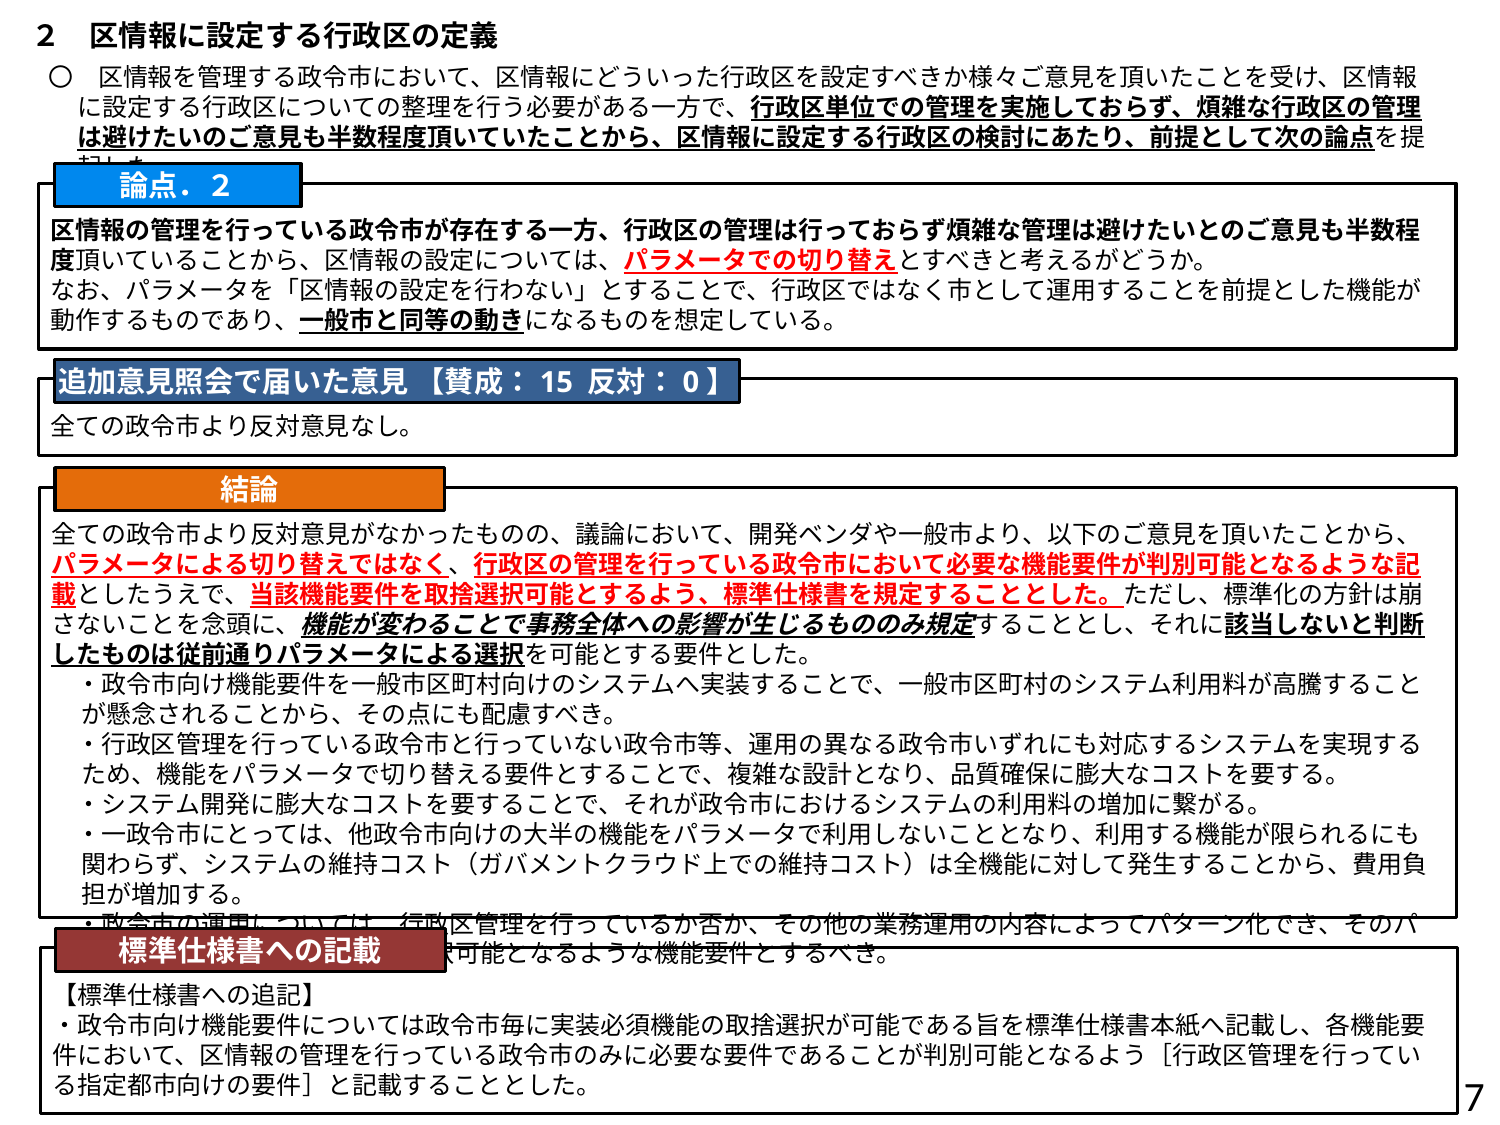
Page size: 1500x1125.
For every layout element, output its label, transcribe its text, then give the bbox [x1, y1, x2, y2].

text_box ２ 区情報に設定する行政区の定義 [16, 2, 1440, 49]
text_box 追加意見照会で届いた意見 【賛成：15 反対：0】 [52, 357, 741, 404]
text_box 論点．２ [52, 162, 303, 209]
text_box 全ての政令市より反対意見なし。 [38, 378, 1457, 456]
text_box 【標準仕様書への追記】 ・政令市向け機能要件については政令市毎に実装必須機能の取捨選択が可能である旨を標準仕様書本紙へ記載し、各機能要件において、区情報の管理を行っている政令市のみに必要な要件であることが判別可能となるよう［行政区管理を行っている指定都市向けの要件］と記載することとした。 [40, 947, 1458, 1114]
text_box 〇 区情報を管理する政令市において、区情報にどういった行政区を設定すべきか様々ご意見を頂いたことを受け、区情報に設定する行政区についての整理を行う必要がある一方で、行政区単位での管理を実施しておらず、煩雑な行政区の管理は避けたいのご意見も半数程度頂いていたことから、区情報に設定する行政区の検討にあたり、前提として次の論点を提起した。 [33, 54, 1457, 219]
text_box 区情報の管理を行っている政令市が存在する一方、行政区の管理は行っておらず煩雑な管理は避けたいとのご意見も半数程度頂いていることから、区情報の設定については、パラメータでの切り替えとすべきと考えるがどうか。 なお、パラメータを「区情報の設定を行わない」とすることで、行政区ではなく市として運用することを前提とした機能が動作するものであり、一般市と同等の動きになるものを想定している。 [38, 183, 1457, 349]
text_box 全ての政令市より反対意見がなかったものの、議論において、開発ベンダや一般市より、以下のご意見を頂いたことから、パラメータによる切り替えではなく、行政区の管理を行っている政令市において必要な機能要件が判別可能となるような記載としたうえで、当該機能要件を取捨選択可能とするよう、標準仕様書を規定することとした。ただし、標準化の方針は崩さないことを念頭に、機能が変わることで事務全体への影響が生じるもののみ規定することとし、それに該当しないと判断したものは従前通りパラメータによる選択を可能とする要件とした。 ・政令市向け機能要件を一般市区町村向けのシステムへ実装することで、一般市区町村のシステム利用料が高騰することが懸念されることから、その点にも配慮すべき。 ・行政区管理を行っている政令市と行っていない政令市等、運用の異なる政令市いずれにも対応するシステムを実現するため、機能をパラメータで切り替える要件とすることで、複雑な設計となり、品質確保に膨大なコストを要する。 ・システム開発に膨大なコストを要することで、それが政令市におけるシステムの利用料の増加に繋がる。 ・一政令市にとっては、他政令市向けの大半の機能をパラメータで利用しないこととなり、利用する機能が限られるにも関わらず、システムの維持コスト（ガバメントクラウド上での維持コスト）は全機能に対して発生することから、費用負担が増加する。 ・政令市の運用については、行政区管理を行っているか否か、その他の業務運用の内容によってパターン化でき、そのパターン毎に必要な機能を取捨選択可能となるような機能要件とするべき。 [39, 487, 1457, 918]
slide_number 6 [1149, 1065, 1500, 1125]
text_box 結論 [53, 466, 447, 513]
text_box 標準仕様書への記載 [54, 926, 448, 973]
